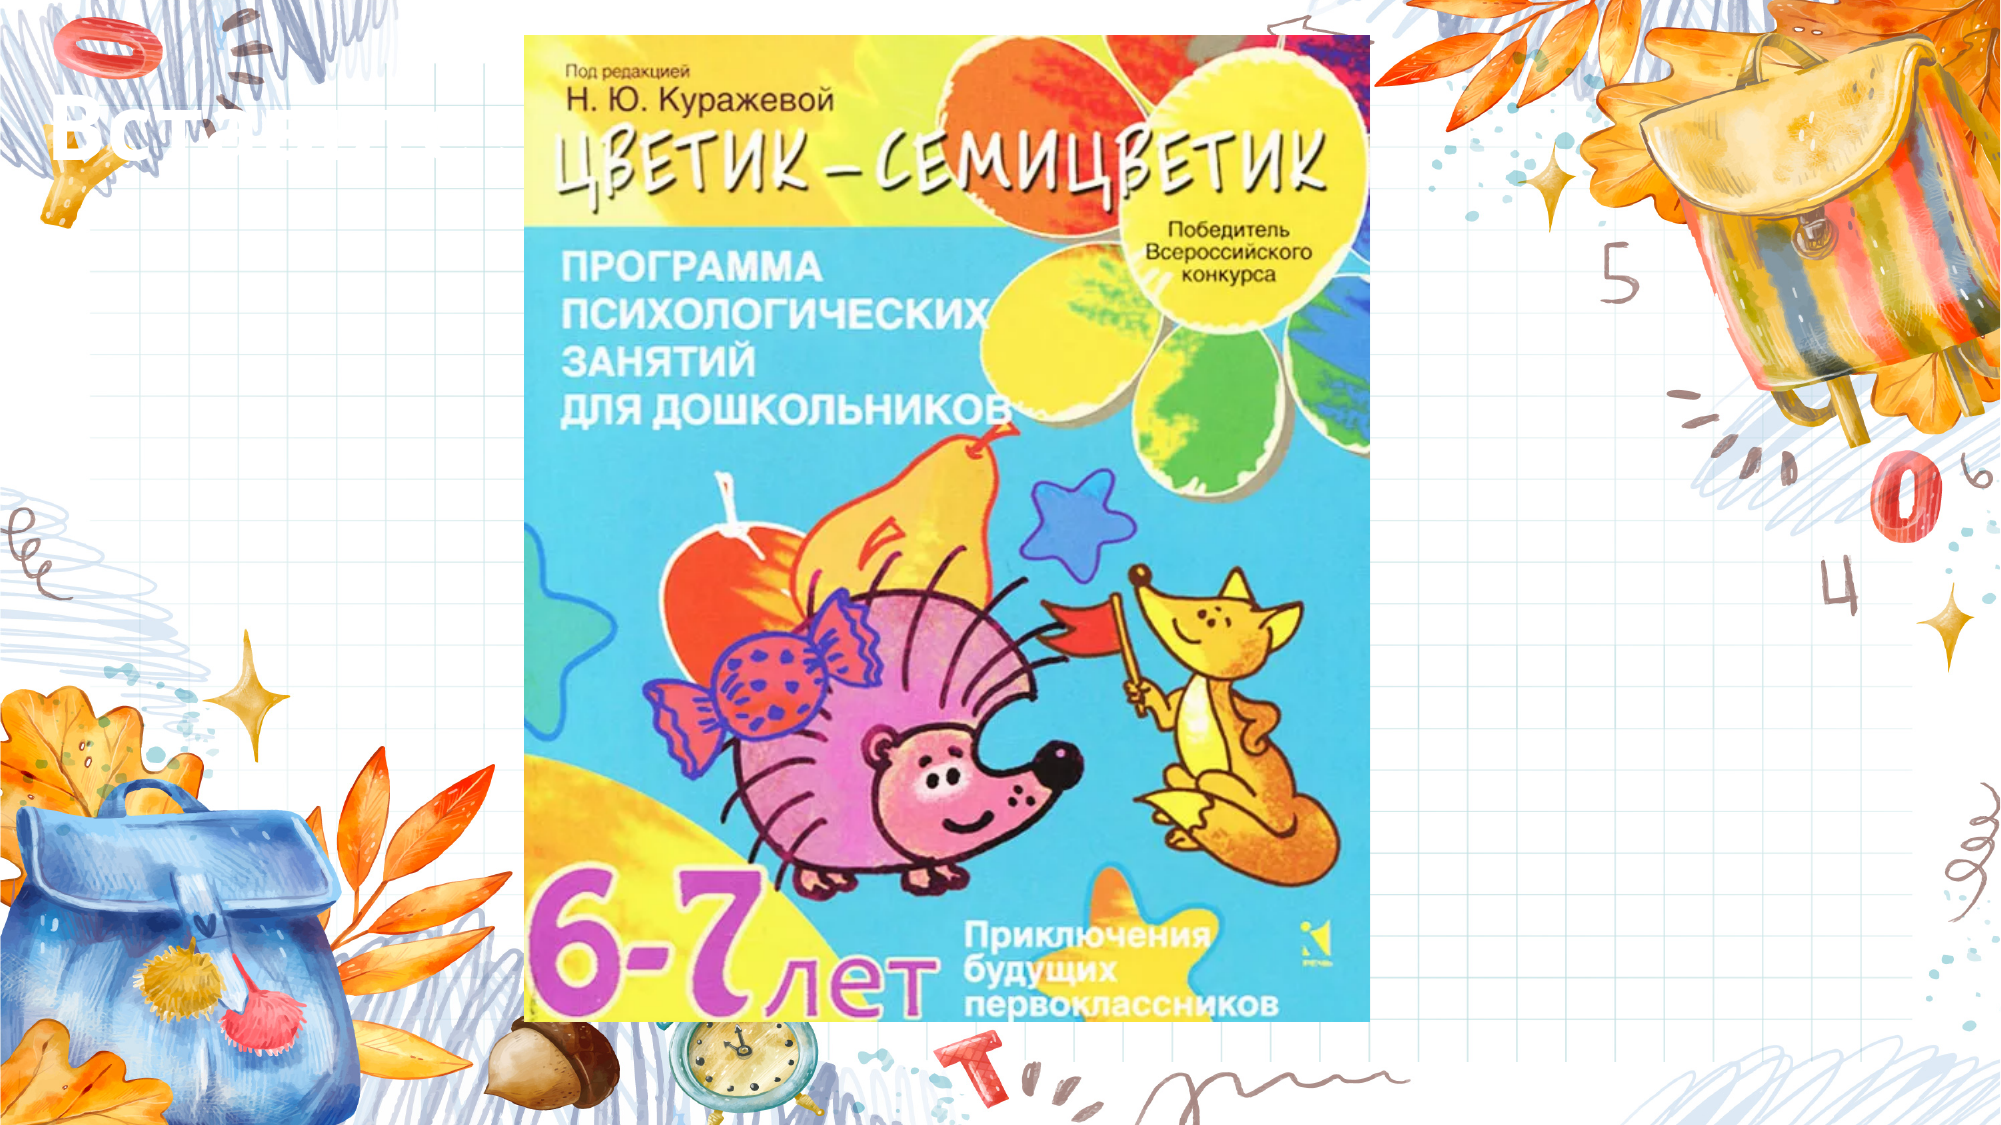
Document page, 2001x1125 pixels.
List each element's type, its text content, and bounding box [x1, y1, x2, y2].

title Вставьте заголовок слайда [30, 22, 1391, 240]
picture [0, 0, 2001, 1125]
